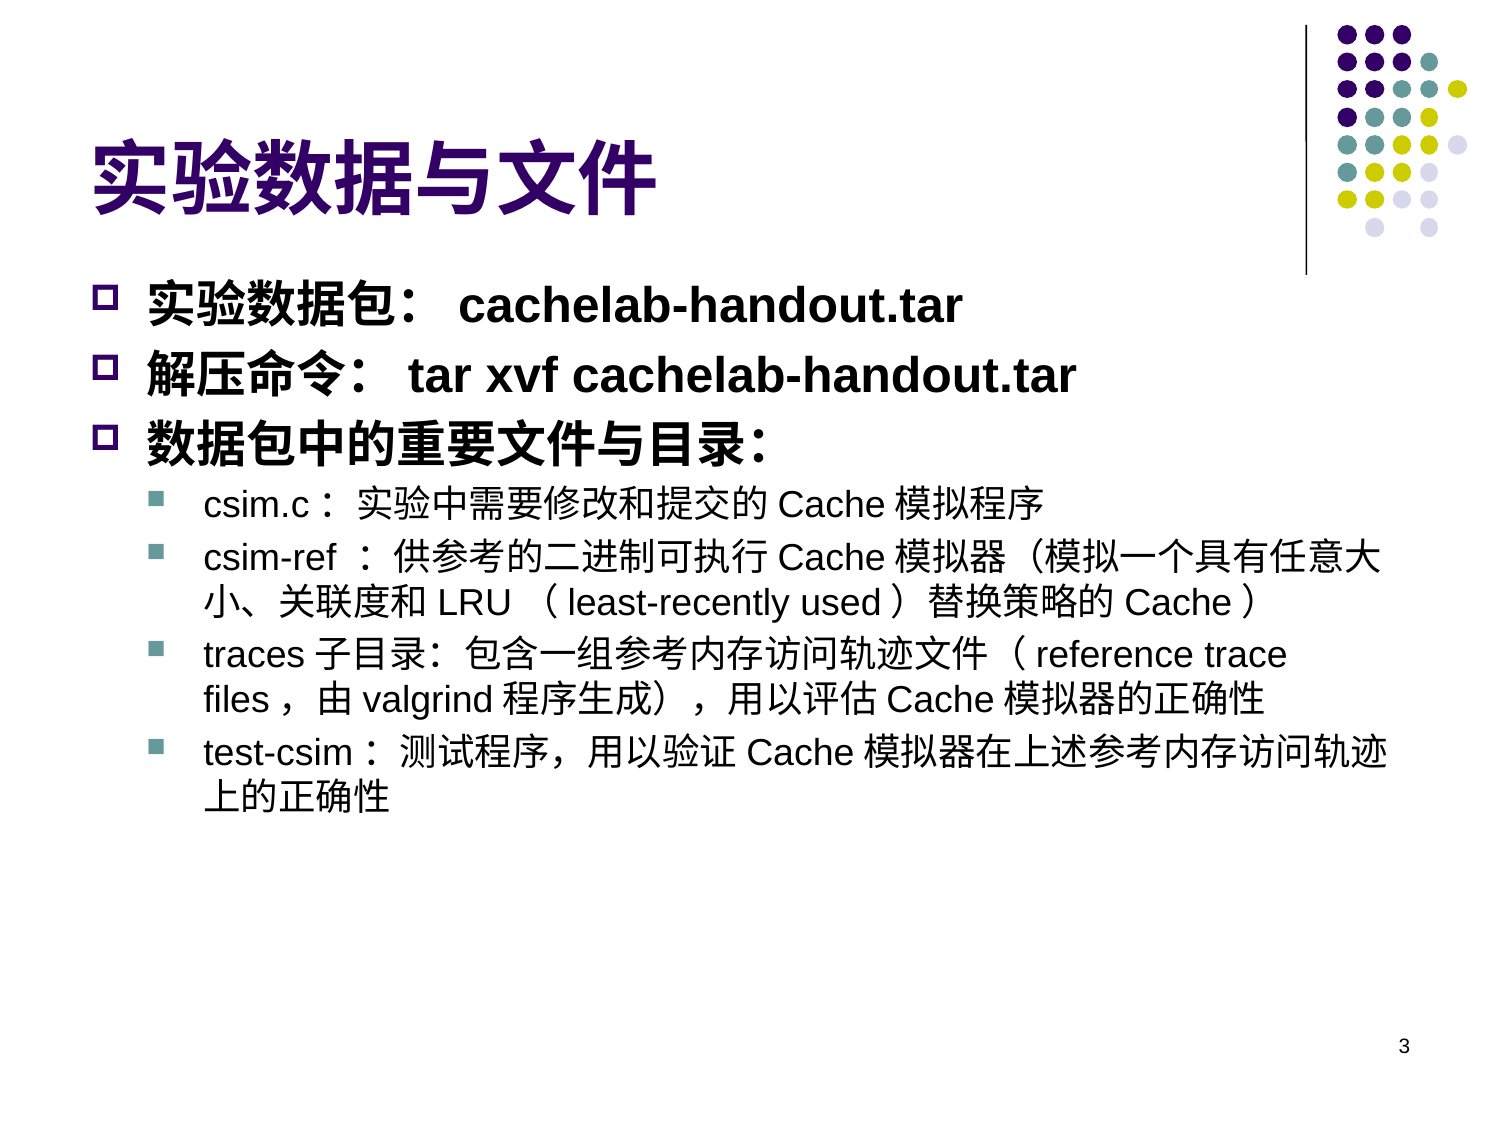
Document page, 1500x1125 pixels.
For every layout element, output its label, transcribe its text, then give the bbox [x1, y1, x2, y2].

text_box <number> [1074, 1025, 1425, 1100]
text_box 实验数据与文件 [74, 20, 1313, 233]
text_box 实验数据包：cachelab-handout.tar 解压命令：tar xvf cachelab-handout.tar 数据包中的重要文件与目录： csim.c：实验中需要修改和提交的Cache模拟程序 csim-ref ：供参考的二进制可执行Cache模拟器（模拟一个具有任意大小、关联度和LRU（least-recently used）替换策略的Cache） traces子目录：包含一组参考内存访问轨迹文件（reference trace files，由valgrind程序生成），用以评估Cache模拟器的正确性 test-csim：测试程序，用以验证Cache模拟器在上述参考内存访问轨迹上的正确性 [75, 265, 1425, 1024]
